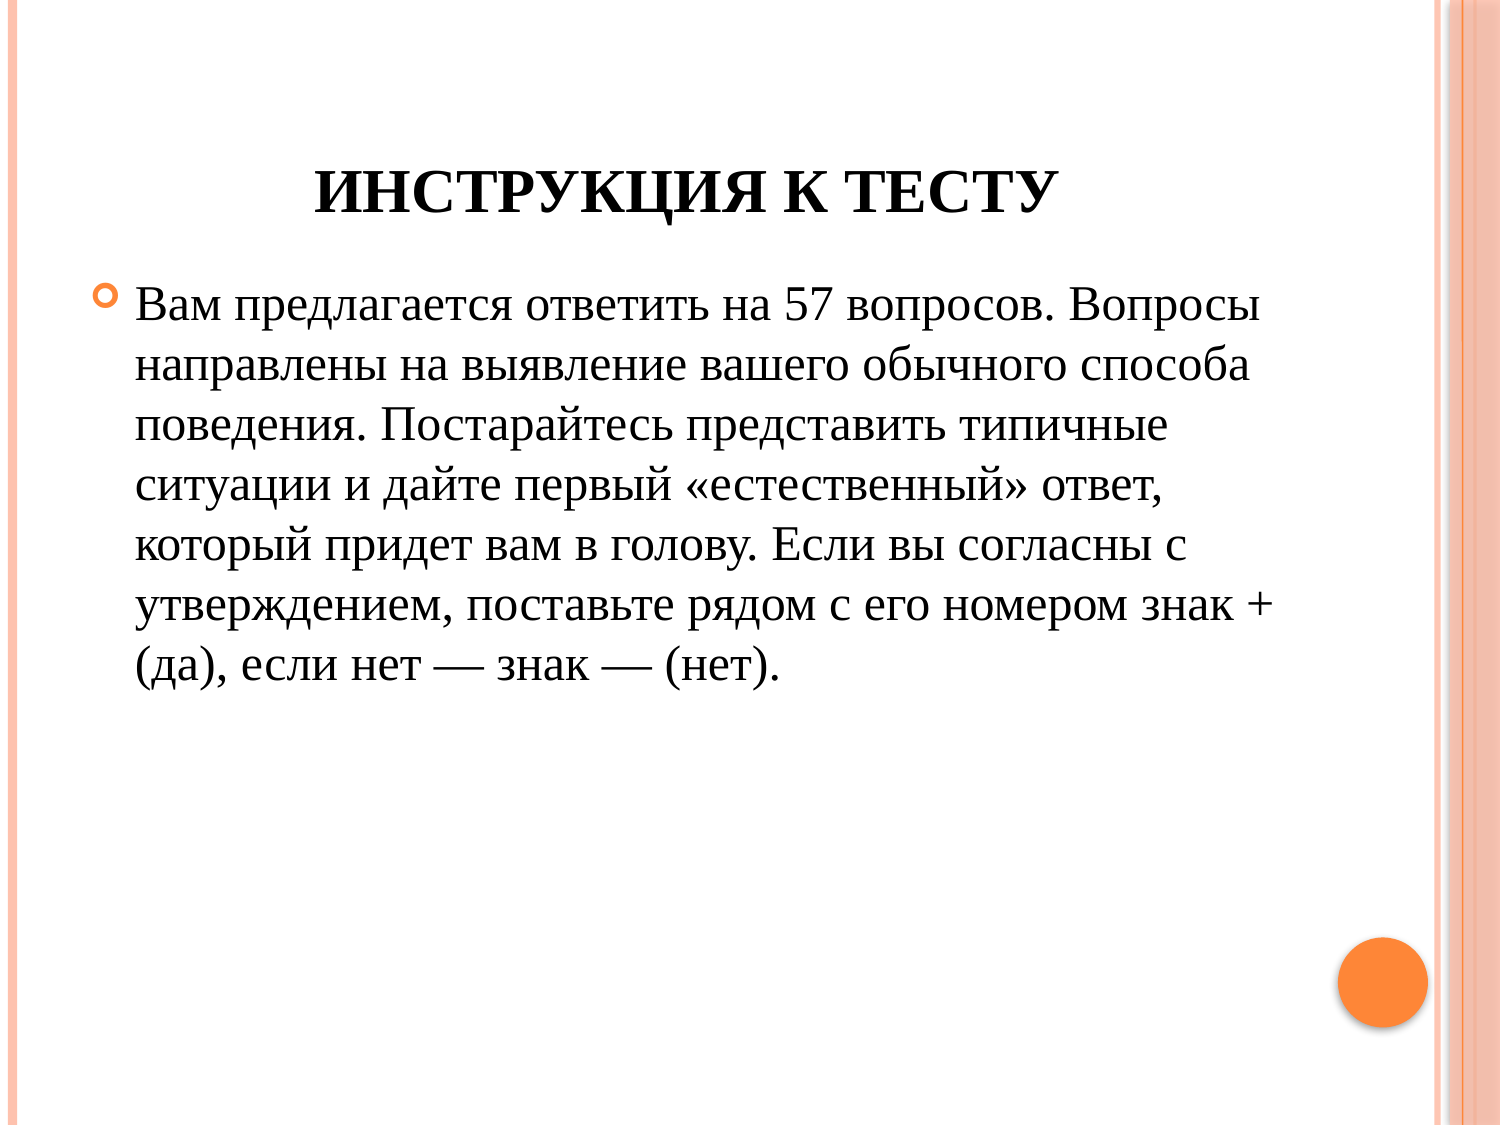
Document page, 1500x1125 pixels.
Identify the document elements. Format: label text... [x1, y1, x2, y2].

title Инструкция к тесту [75, 45, 1300, 233]
list Вам предлагается ответить на 57 вопросов. Вопросы направлены на выявление вашего обычного способа поведения. Постарайтесь представить типичные ситуации и дайте первый «естественный» ответ, который придет вам в голову. Если вы согласны с утверждением, поставьте рядом с его номером знак + (да), если нет — знак — (нет). [75, 262, 1300, 1062]
